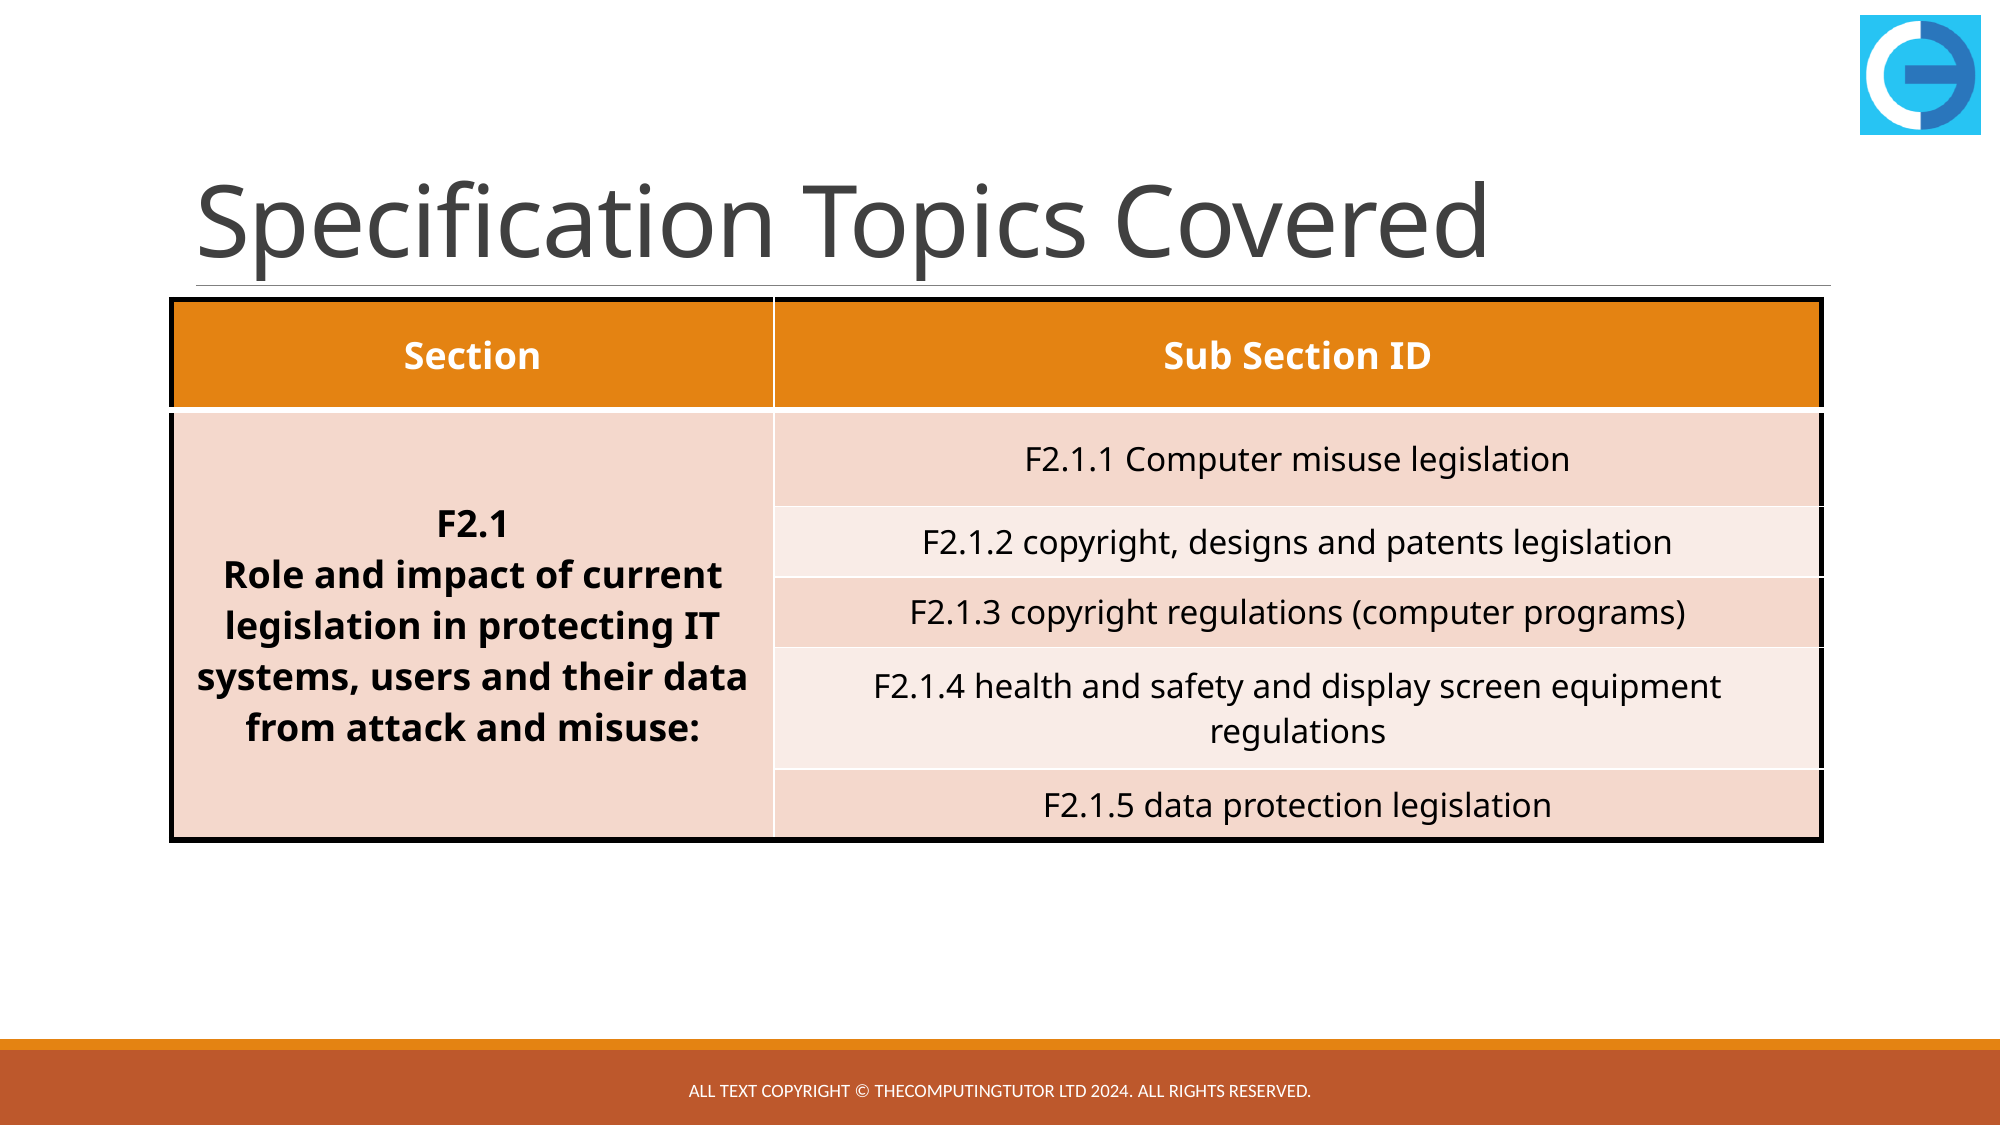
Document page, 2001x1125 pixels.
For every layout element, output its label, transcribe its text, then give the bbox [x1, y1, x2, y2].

table_cell F2.1.5 data protection legislation [775, 770, 1819, 837]
table_cell F2.1 Role and impact of current legislation in protecting IT systems, users and their data from attack and misuse: [174, 413, 773, 837]
table_cell F2.1.1 Computer misuse legislation [775, 413, 1819, 506]
table_cell F2.1.3 copyright regulations (computer programs) [775, 578, 1819, 647]
table_header Section [174, 302, 773, 407]
title Specification Topics Covered [180, 47, 1830, 285]
table_cell F2.1.4 health and safety and display screen equipment regulations [775, 648, 1819, 768]
picture [1860, 15, 1981, 135]
footer All text copyright © TheComputingTutor Ltd 2024. All rights Reserved. [604, 1059, 1396, 1120]
table_cell F2.1.2 copyright, designs and patents legislation [775, 507, 1819, 576]
table_header Sub Section ID [775, 302, 1819, 407]
